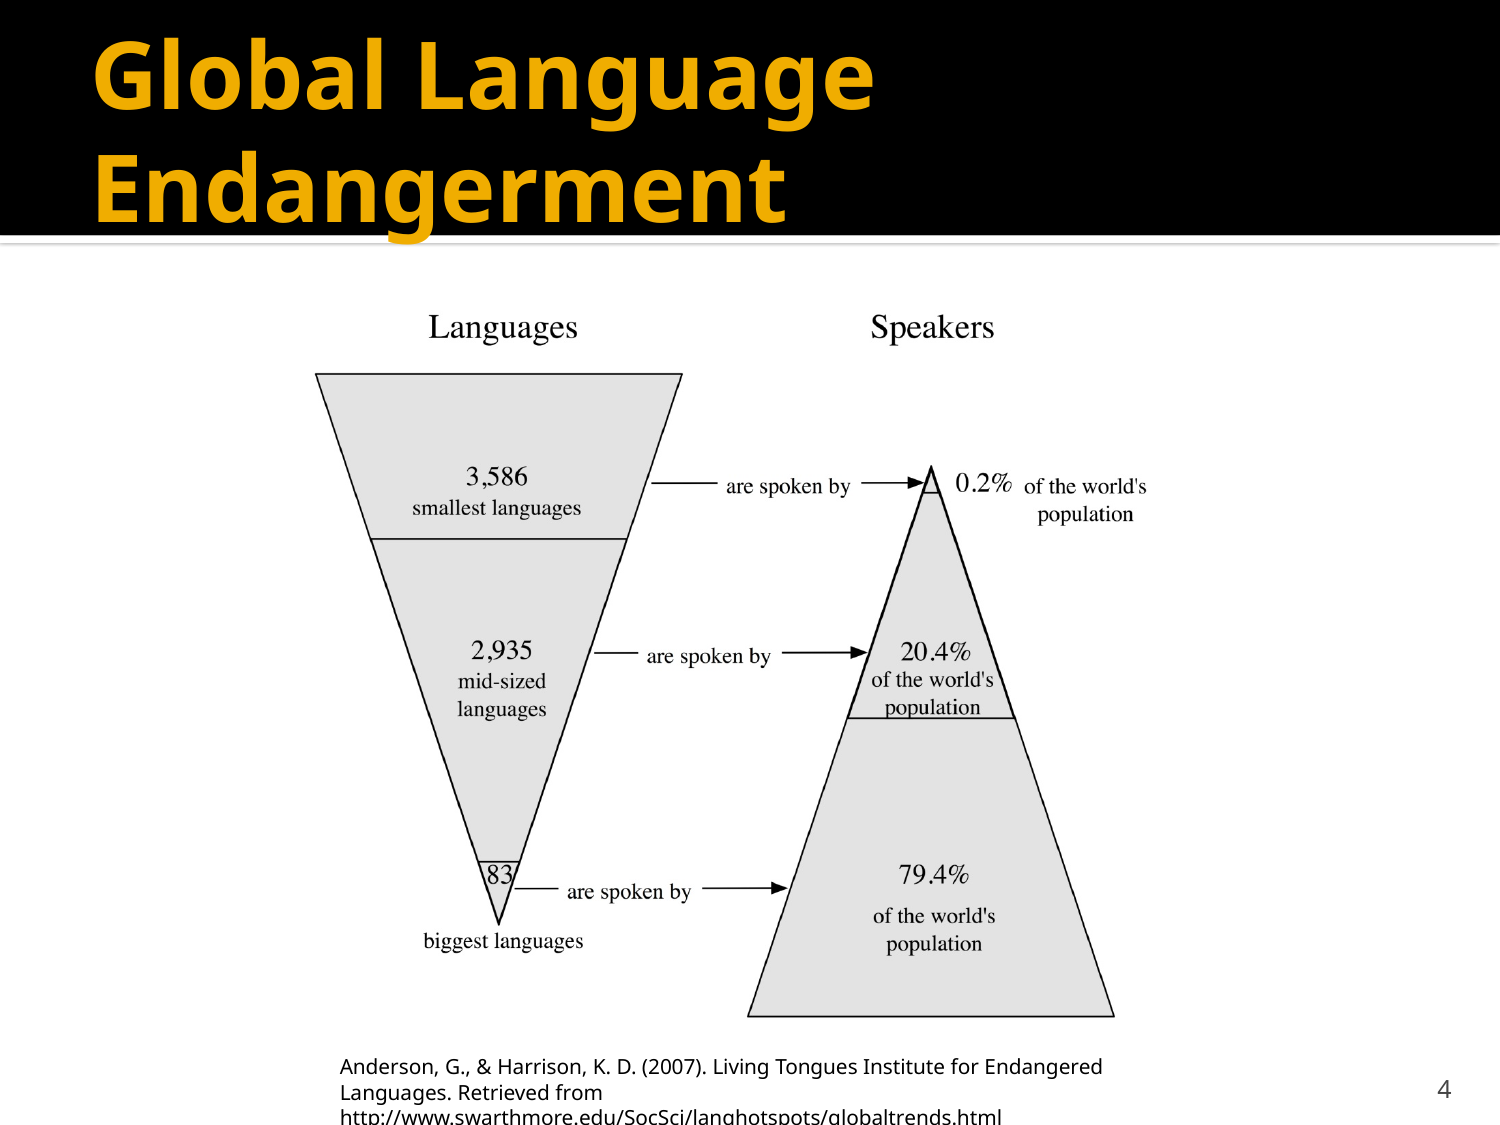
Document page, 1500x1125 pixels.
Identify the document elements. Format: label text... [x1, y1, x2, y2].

title Global Language Endangerment [75, 25, 1425, 231]
text_box Anderson, G., & Harrison, K. D. (2007). Living Tongues Institute for Endangered Languages. Retrieved from http://www.swarthmore.edu/SocSci/langhotspots/globaltrends.html [324, 1046, 1188, 1125]
slide_number 4 [1345, 1062, 1467, 1108]
picture [312, 299, 1175, 1020]
